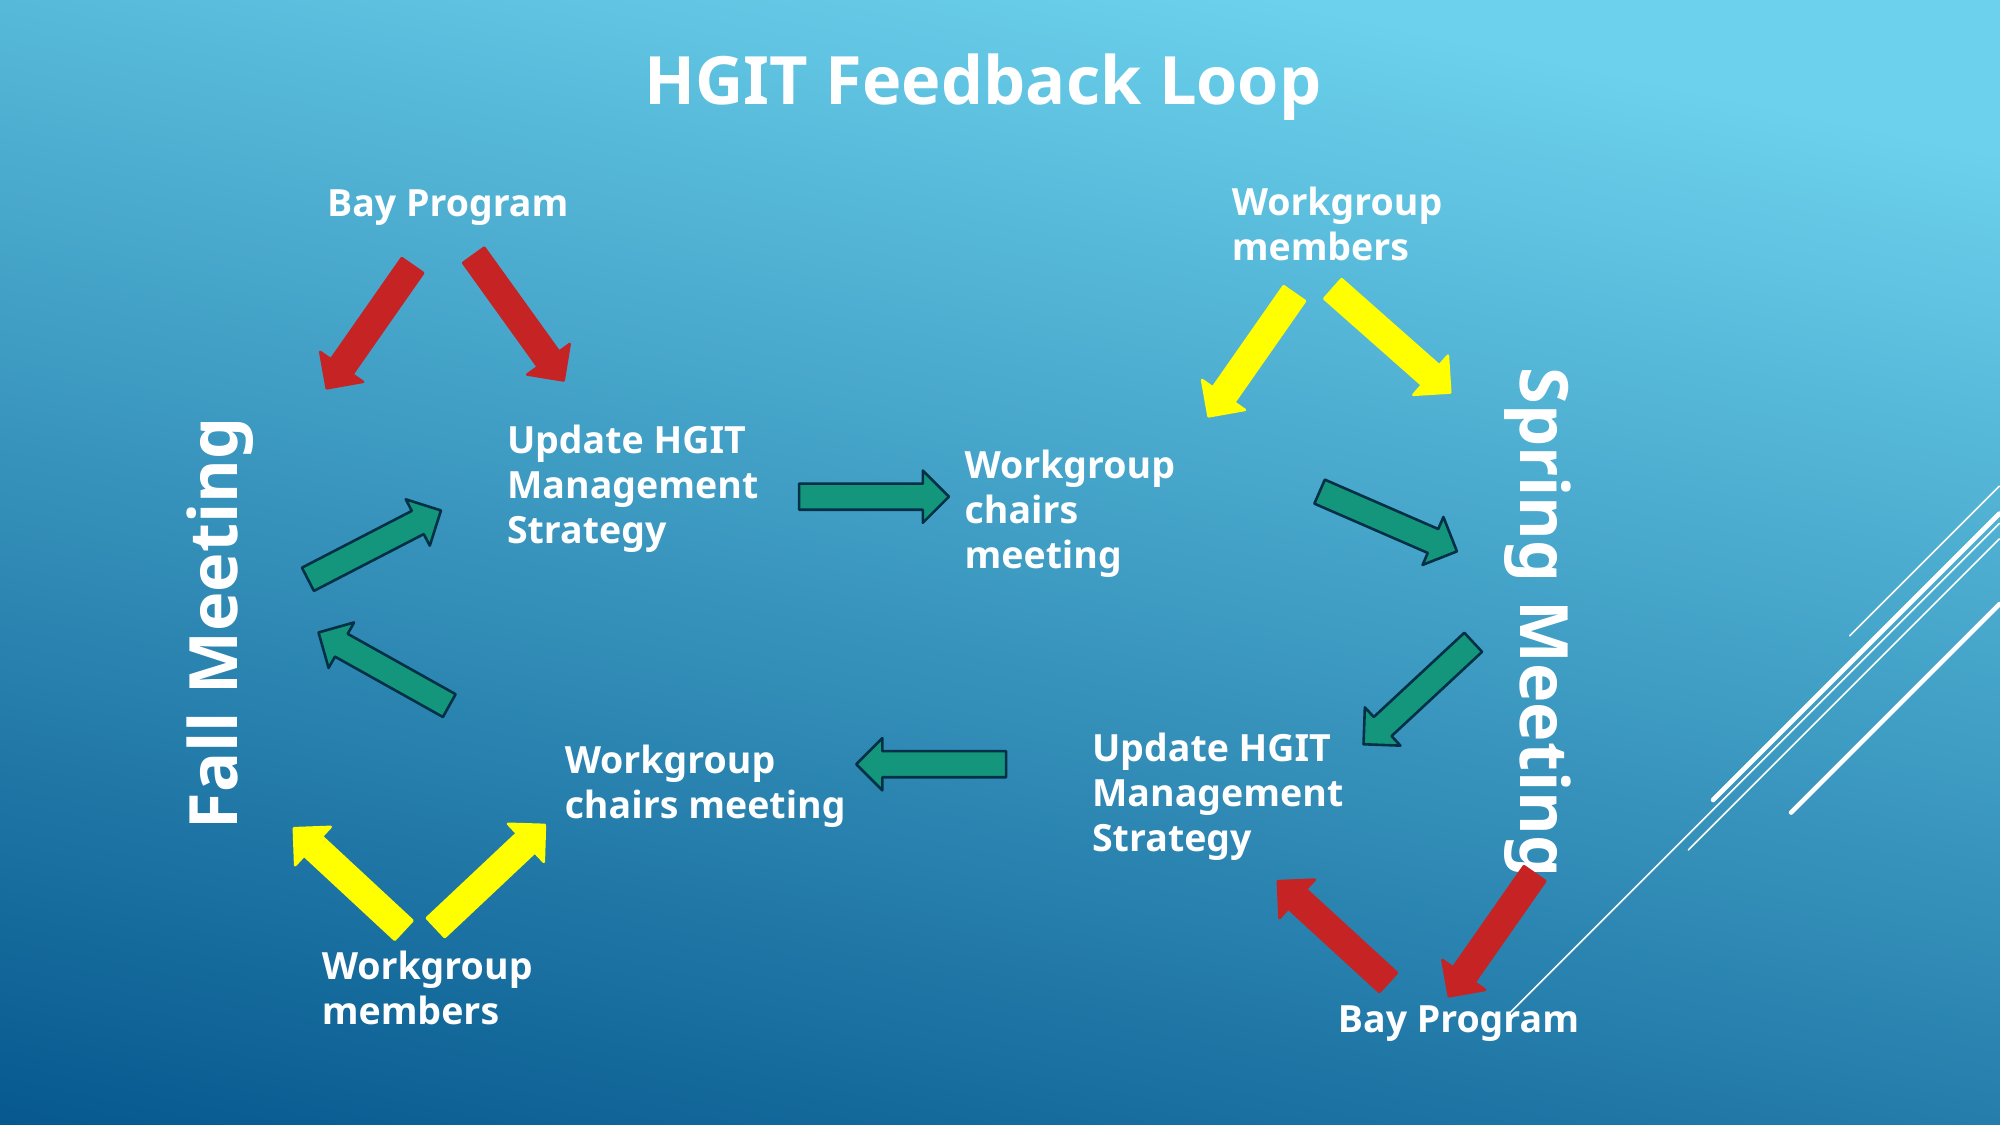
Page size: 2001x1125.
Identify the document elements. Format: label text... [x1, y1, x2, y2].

text_box [317, 621, 457, 719]
text_box [1200, 285, 1307, 418]
text_box [292, 825, 414, 941]
text_box [1323, 278, 1452, 397]
text_box [1441, 865, 1547, 998]
text_box [797, 469, 950, 524]
text_box HGIT Feedback Loop [306, 30, 1643, 126]
text_box [1313, 478, 1459, 567]
text_box [462, 246, 571, 382]
text_box Workgroup chairs meeting [549, 728, 886, 833]
text_box [425, 822, 547, 939]
text_box [300, 498, 443, 593]
text_box Fall Meeting [163, 330, 258, 845]
text_box Workgroup members [1217, 170, 1547, 276]
text_box [318, 257, 425, 390]
text_box [1362, 631, 1484, 747]
text_box Workgroup members [307, 934, 643, 1040]
text_box Workgroup chairs meeting [949, 433, 1252, 583]
text_box Bay Program [312, 171, 612, 232]
text_box Update HGIT Management Strategy [492, 408, 879, 559]
text_box [1276, 878, 1398, 994]
text_box [855, 736, 1008, 792]
text_box Update HGIT Management Strategy [1077, 716, 1495, 867]
text_box Spring Meeting [1499, 352, 1595, 894]
text_box Bay Program [1323, 987, 1607, 1048]
